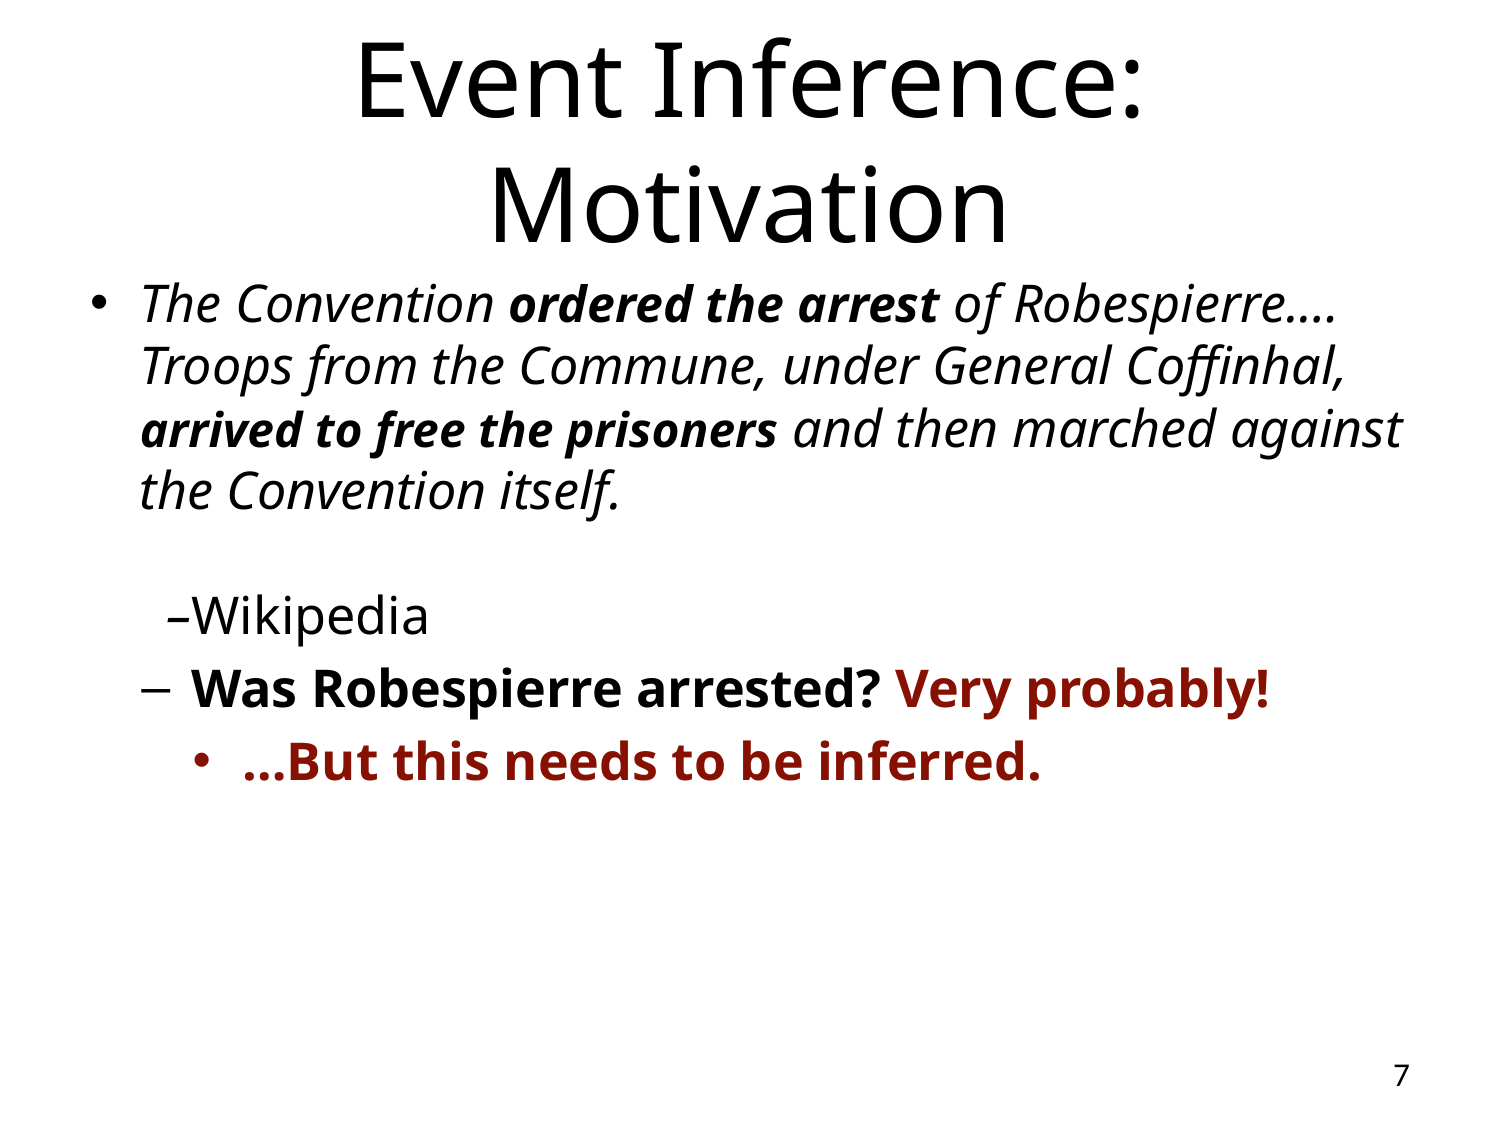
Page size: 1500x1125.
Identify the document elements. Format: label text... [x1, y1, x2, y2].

slide_number 7 [1074, 1042, 1425, 1103]
title Event Inference: Motivation [75, 45, 1425, 233]
list The Convention ordered the arrest of Robespierre.… Troops from the Commune, under General Coffinhal, arrived to free the prisoners and then marched against the Convention itself. –Wikipedia Was Robespierre arrested? Very probably! …But this needs to be inferred. [75, 262, 1425, 1005]
